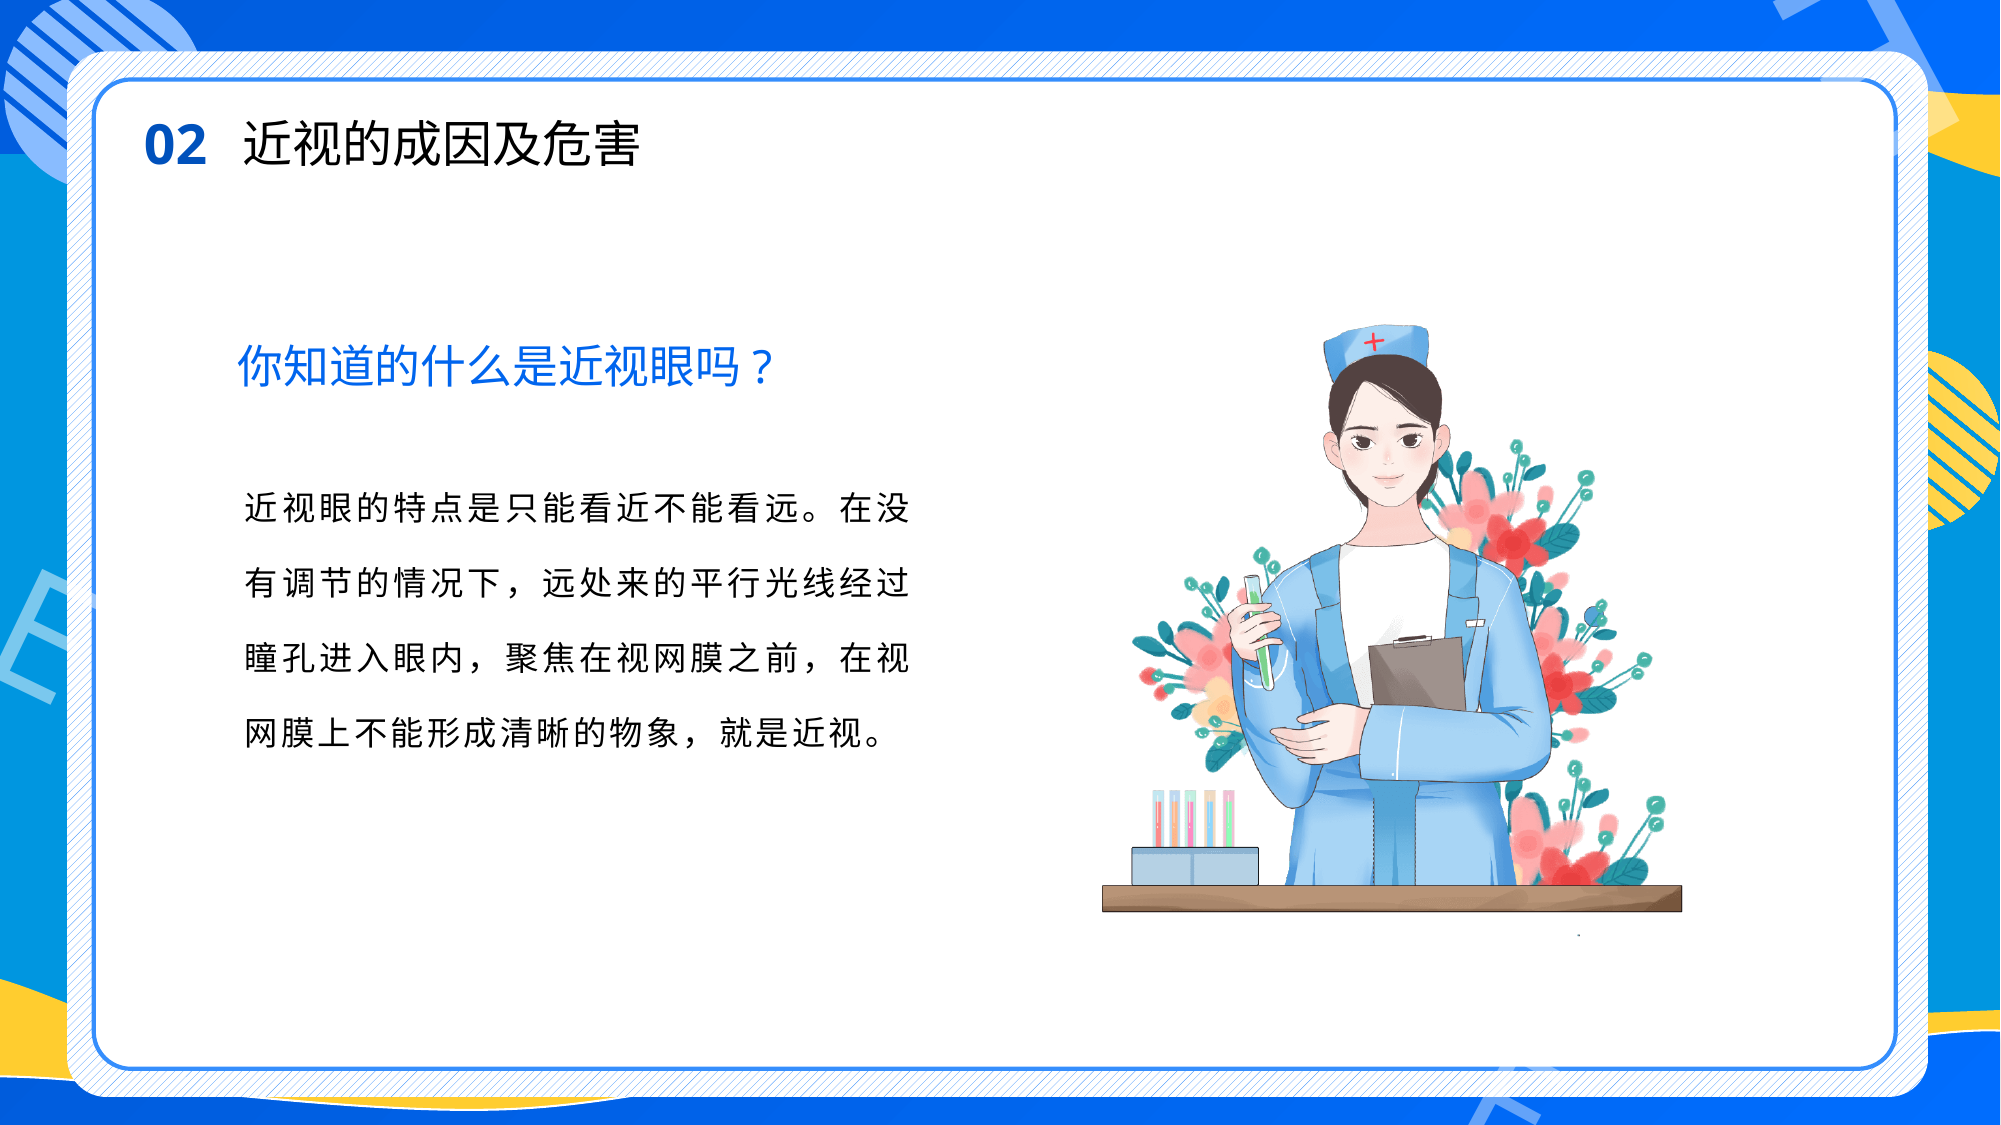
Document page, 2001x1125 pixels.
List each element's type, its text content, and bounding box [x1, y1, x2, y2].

picture [1013, 243, 1778, 1008]
text_box 近视眼的特点是只能看近不能看远。在没有调节的情况下，远处来的平行光线经过瞳孔进入眼内，聚焦在视网膜之前，在视网膜上不能形成清晰的物象，就是近视。 [229, 444, 929, 760]
text_box 你知道的什么是近视眼吗? [222, 302, 882, 400]
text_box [125, 101, 705, 185]
